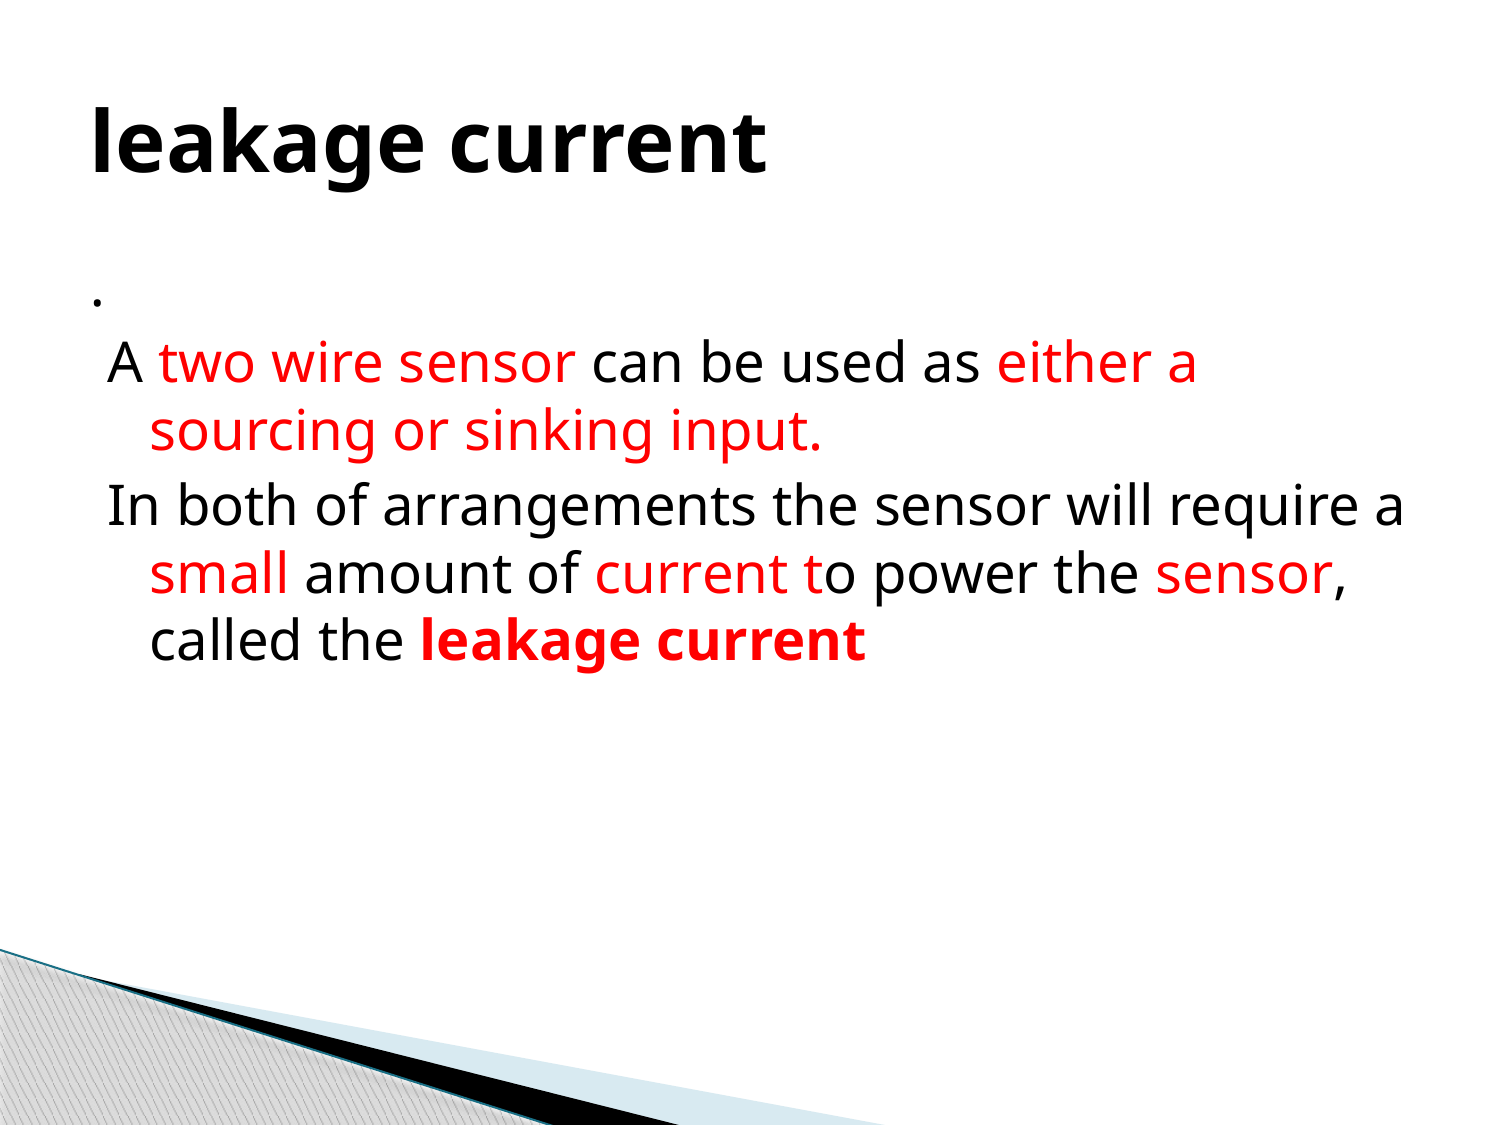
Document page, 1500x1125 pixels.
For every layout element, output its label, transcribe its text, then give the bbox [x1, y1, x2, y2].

list . A two wire sensor can be used as either a sourcing or sinking input. In both of arrangements the sensor will require a small amount of current to power the sensor, called the leakage current [75, 243, 1425, 986]
title leakage current [75, 45, 1425, 233]
